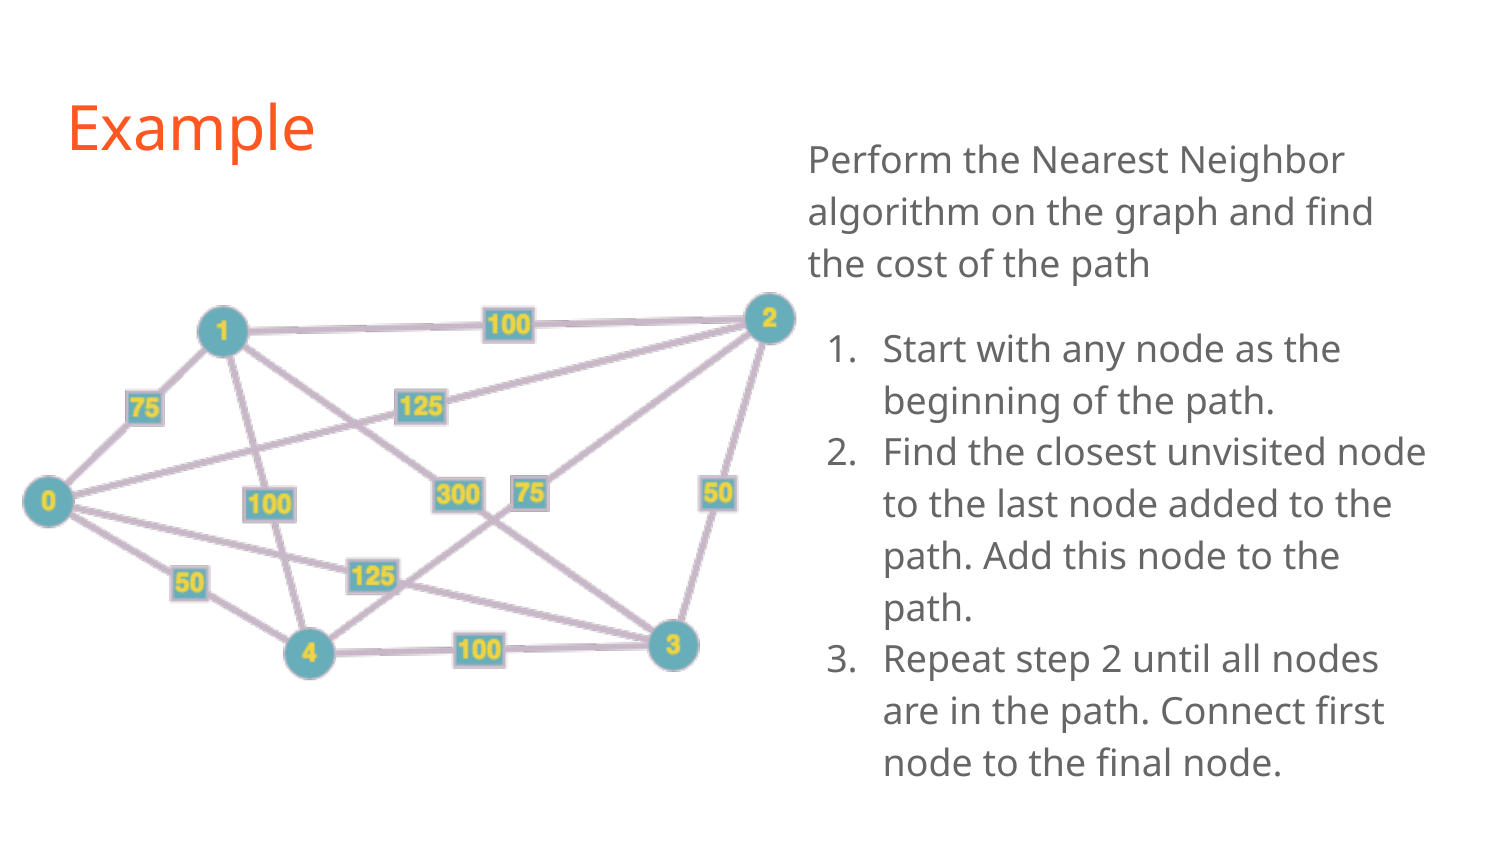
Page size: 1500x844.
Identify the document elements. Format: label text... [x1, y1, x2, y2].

picture [0, 270, 819, 704]
title Example [51, 72, 1449, 167]
list Perform the Nearest Neighbor algorithm on the graph and find the cost of the path Start with any node as the beginning of the path. Find the closest unvisited node to the last node added to the path. Add this node to the path. Repeat step 2 until all nodes are in the path. Connect first node to the final node. [792, 114, 1449, 676]
